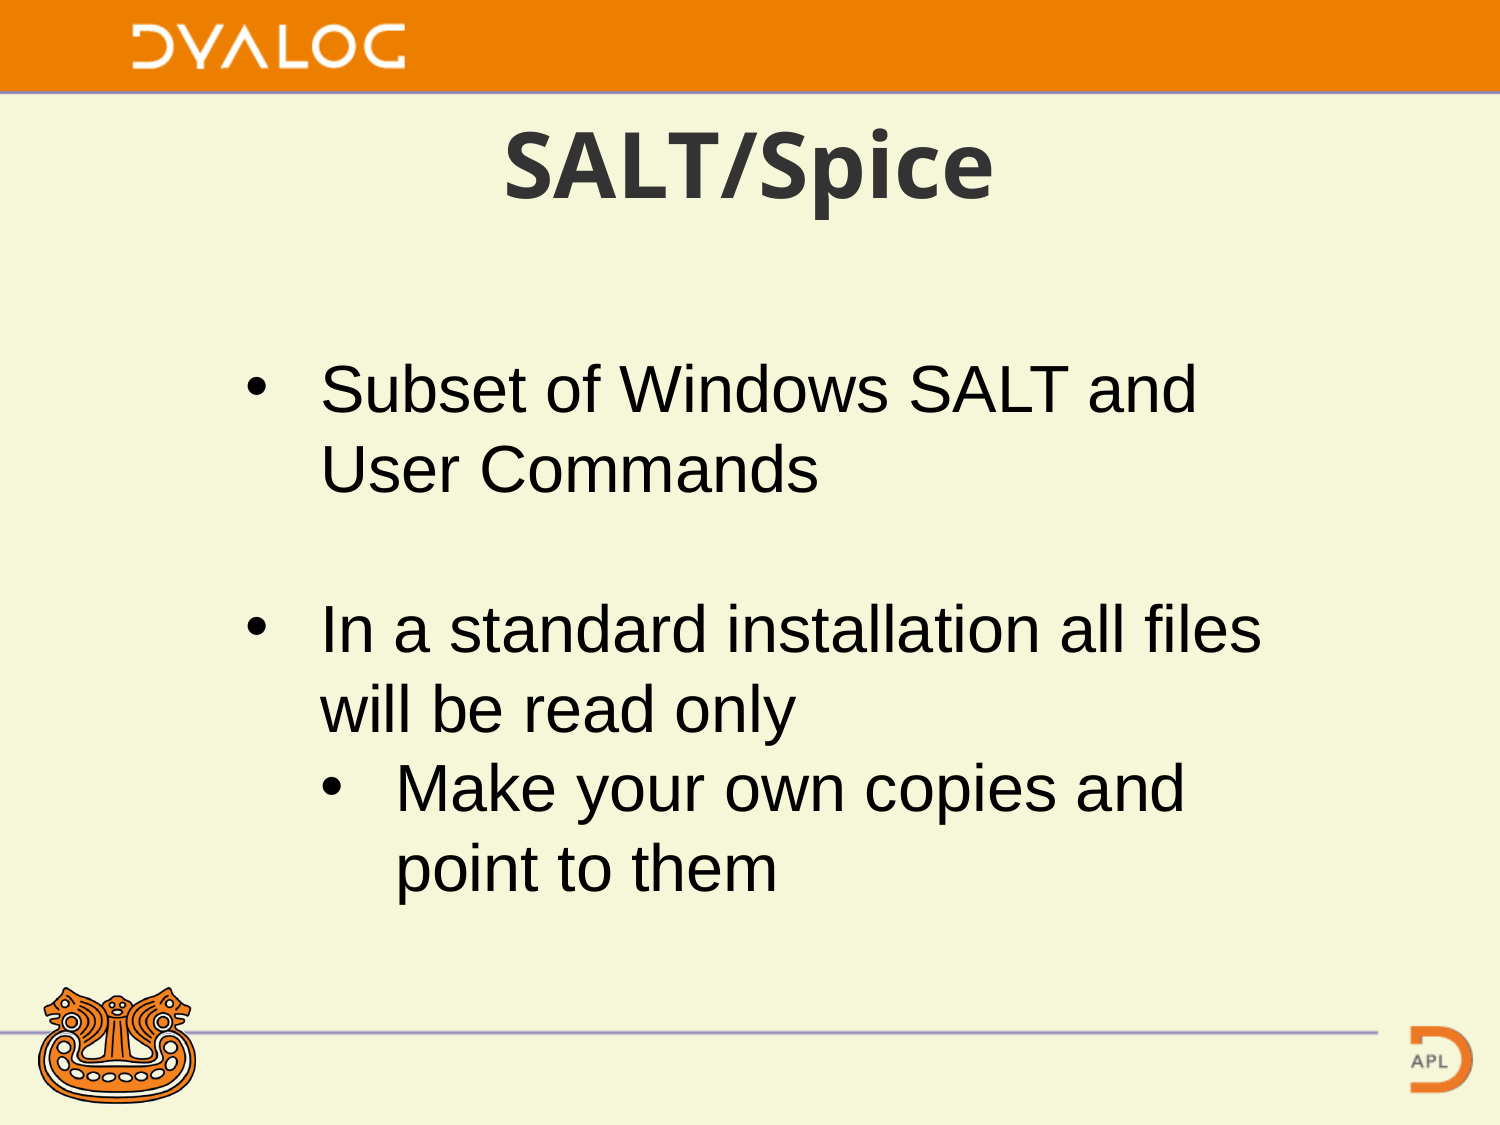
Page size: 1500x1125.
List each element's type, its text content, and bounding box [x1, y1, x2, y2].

title SALT/Spice [112, 99, 1388, 288]
picture [0, 0, 1500, 1125]
subtitle Subset of Windows SALT and User Commands In a standard installation all files will be read only Make your own copies and point to them [230, 338, 1281, 985]
